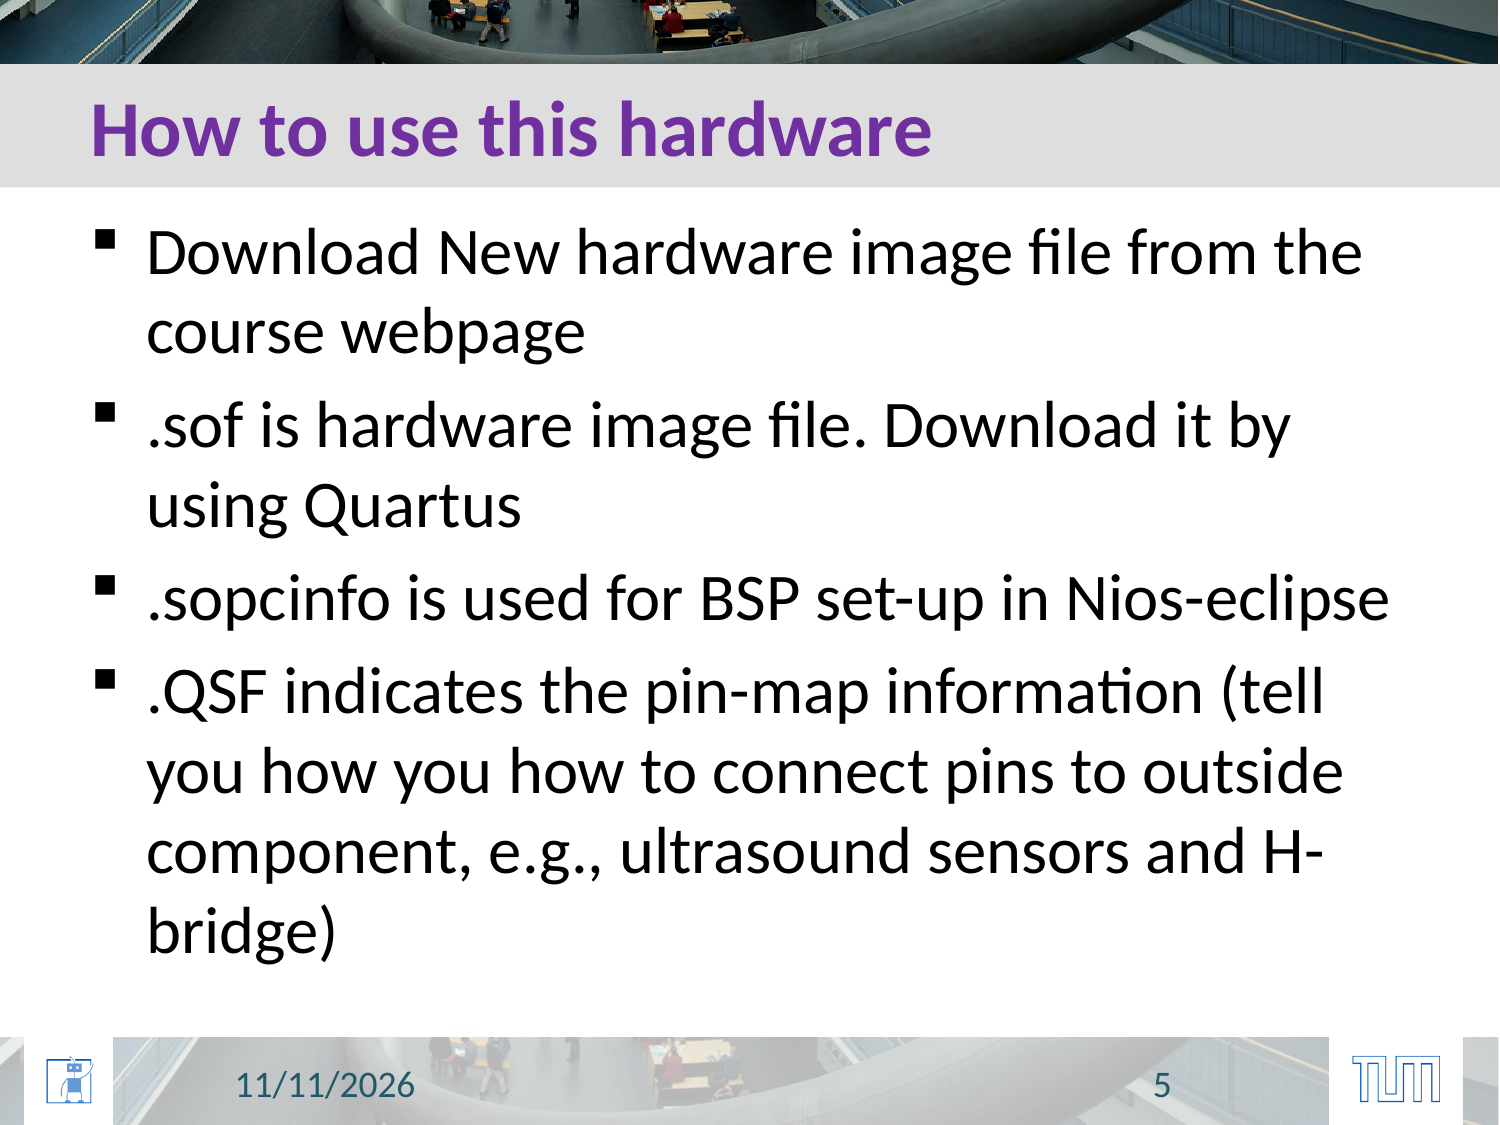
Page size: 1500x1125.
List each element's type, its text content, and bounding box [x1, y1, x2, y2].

picture [0, 0, 1500, 64]
slide_number 5 [1012, 1052, 1313, 1113]
title How to use this hardware [75, 62, 1425, 188]
picture [0, 1032, 1500, 1125]
list Download New hardware image file from the course webpage .sof is hardware image file. Download it by using Quartus .sopcinfo is used for BSP set-up in Nios-eclipse .QSF indicates the pin-map information (tell you how you how to connect pins to outside component, e.g., ultrasound sensors and H-bridge) [75, 200, 1425, 1025]
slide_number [162, 1052, 488, 1113]
